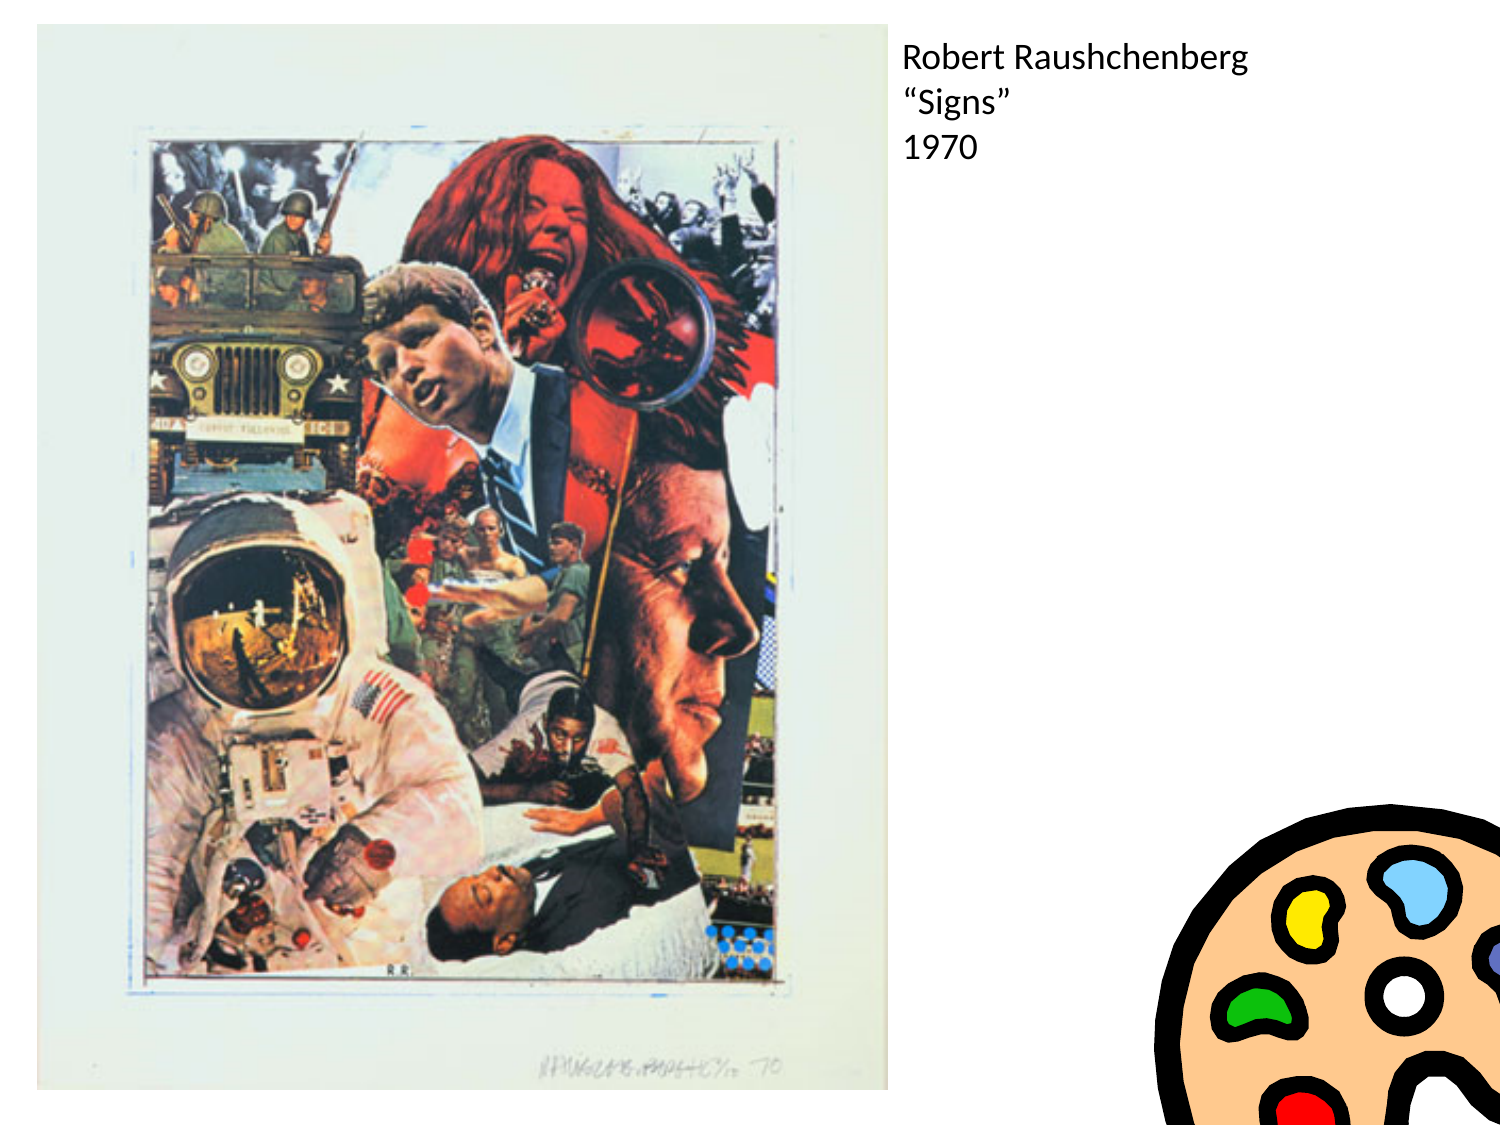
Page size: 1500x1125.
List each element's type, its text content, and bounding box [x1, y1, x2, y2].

text_box Robert Raushchenberg “Signs” 1970 [888, 24, 1500, 175]
picture [37, 24, 888, 1090]
picture [1149, 799, 1500, 1125]
